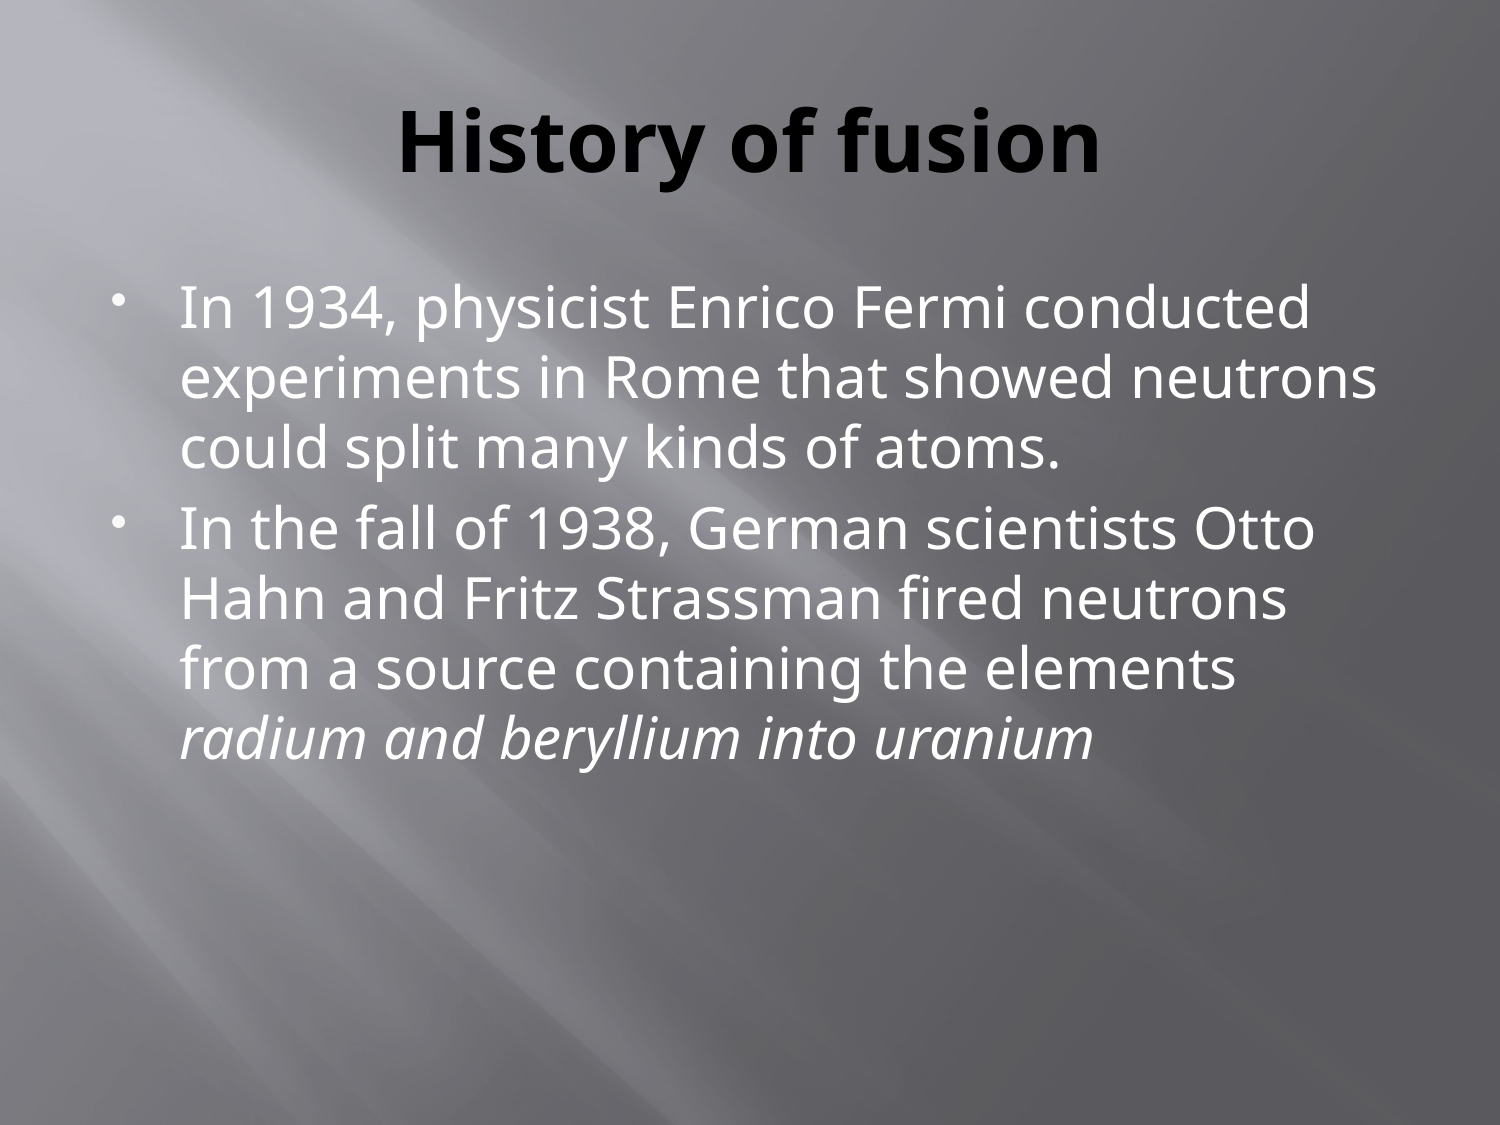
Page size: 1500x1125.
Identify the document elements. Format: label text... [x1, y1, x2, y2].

list In 1934, physicist Enrico Fermi conducted experiments in Rome that showed neutrons could split many kinds of atoms. In the fall of 1938, German scientists Otto Hahn and Fritz Strassman fired neutrons from a source containing the elements radium and beryllium into uranium [75, 262, 1425, 1035]
title History of fusion [75, 45, 1425, 233]
